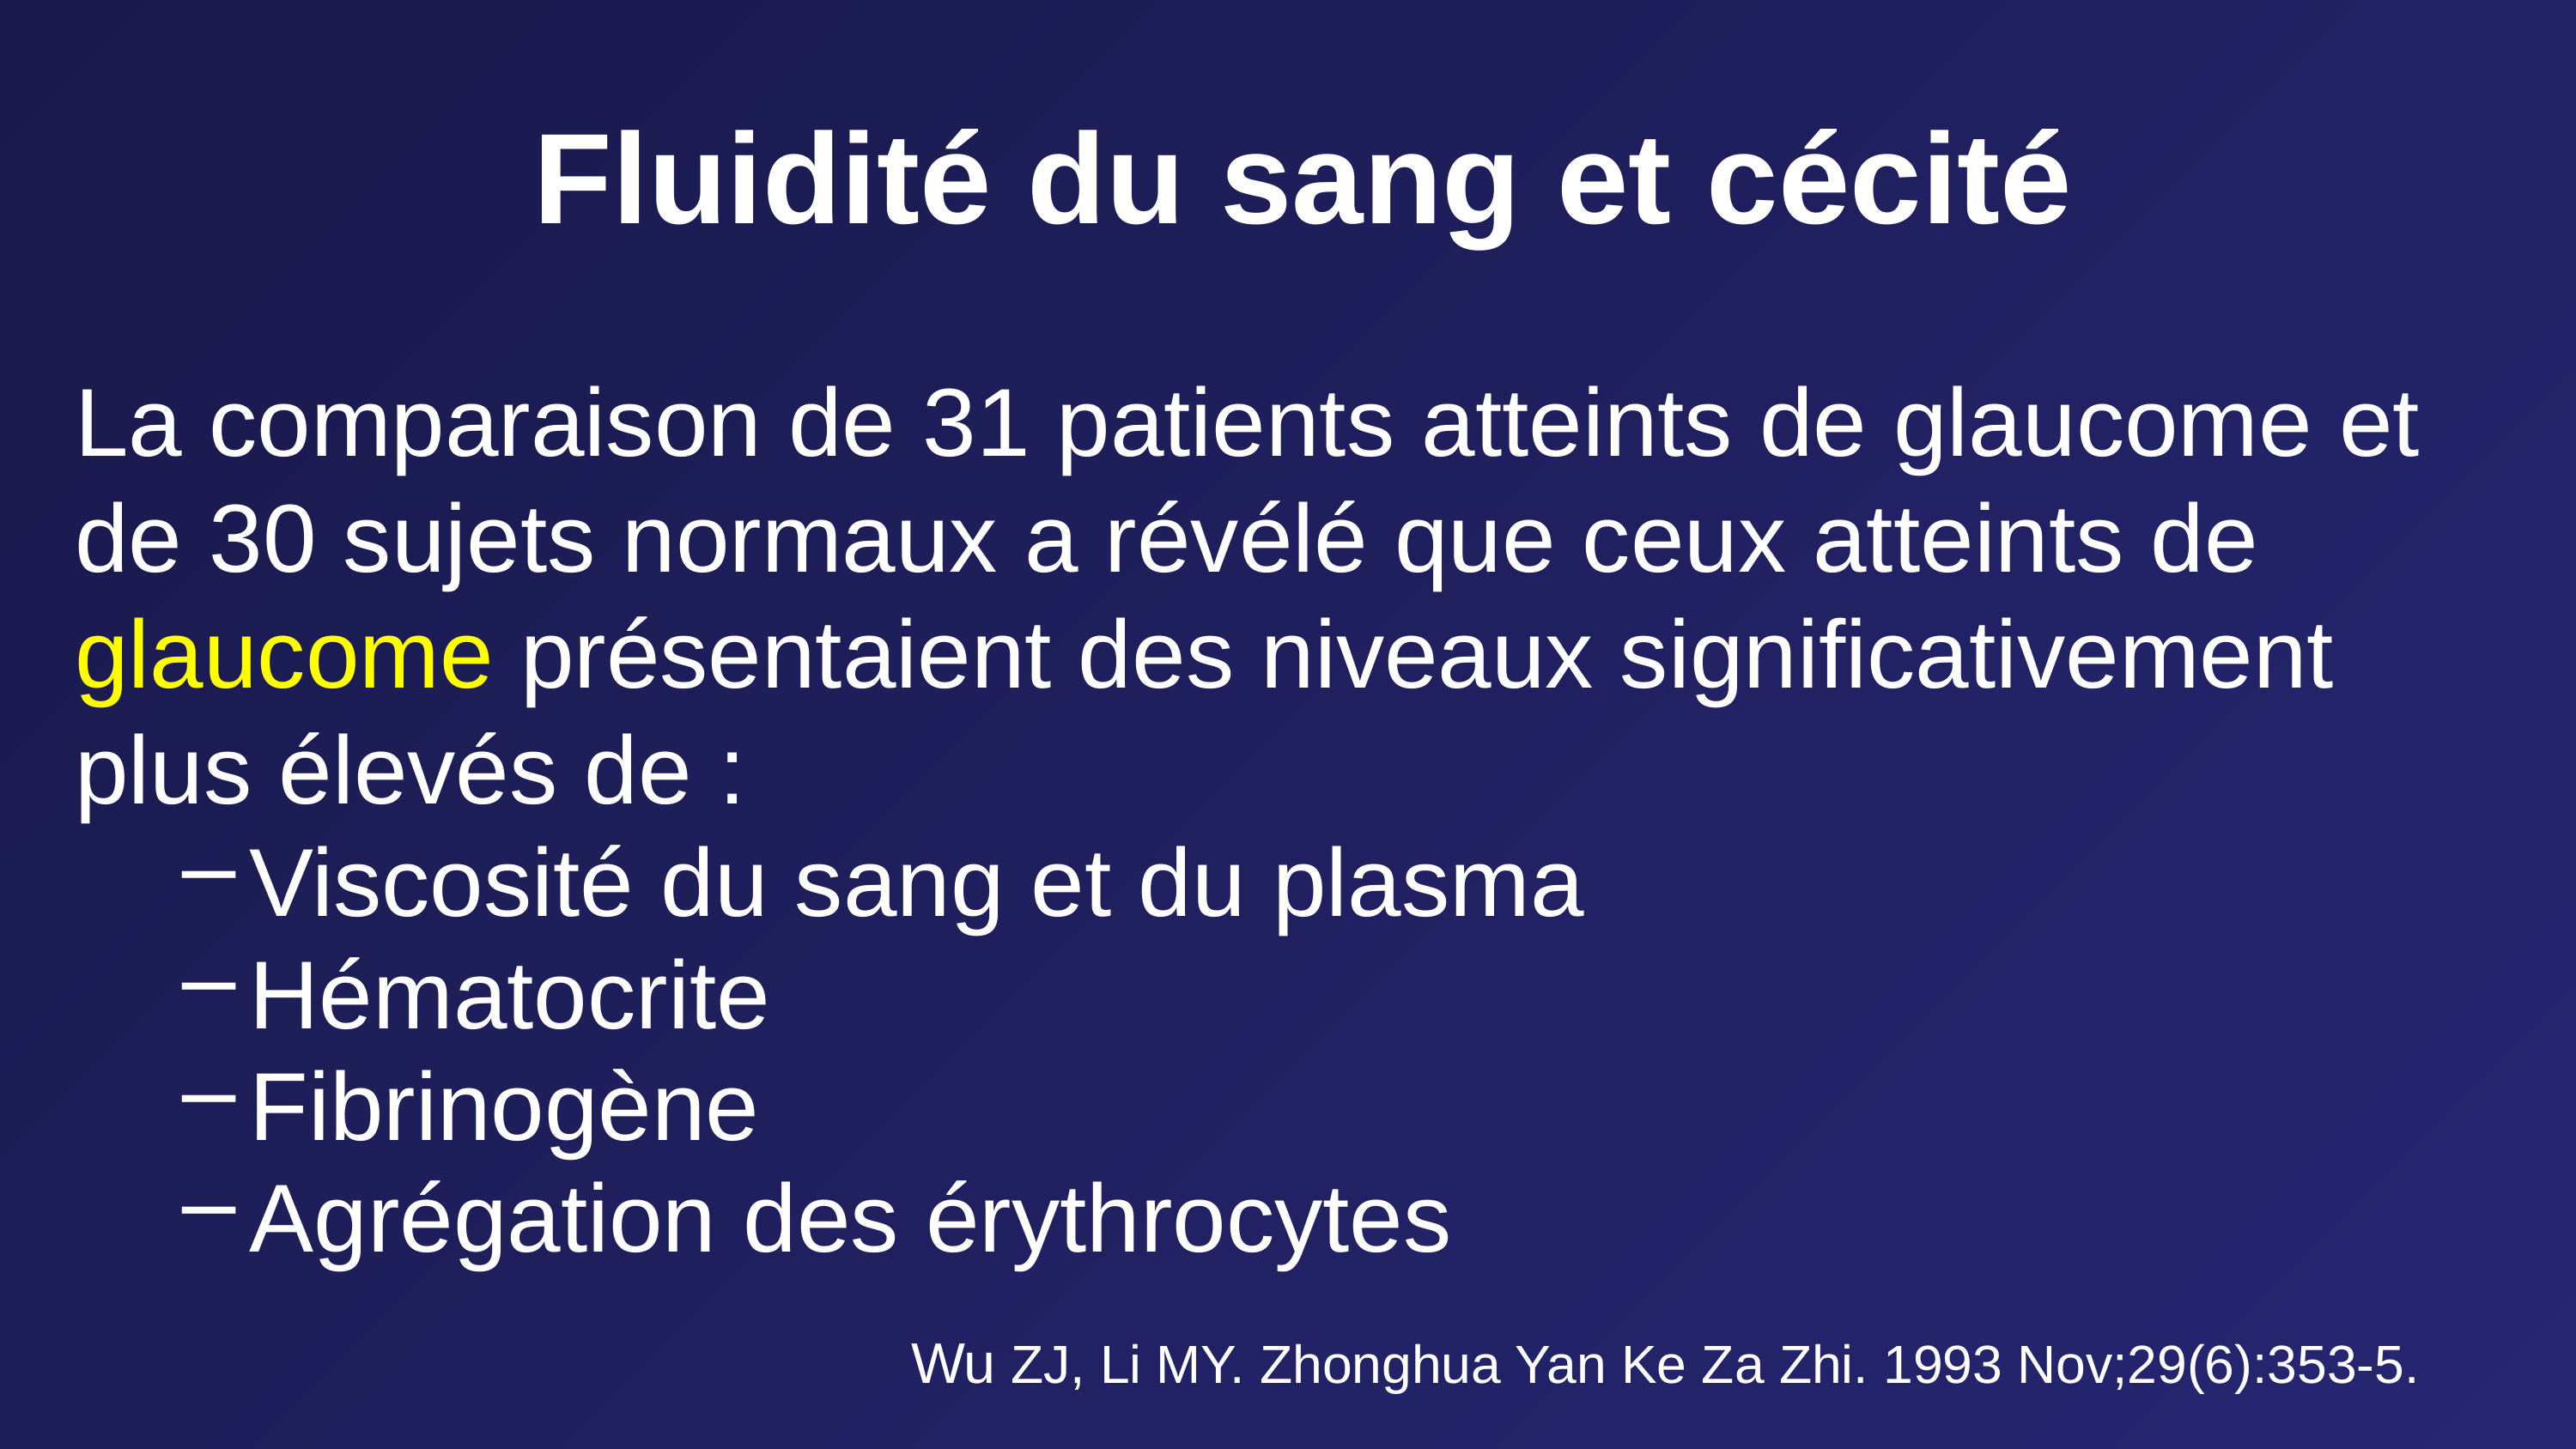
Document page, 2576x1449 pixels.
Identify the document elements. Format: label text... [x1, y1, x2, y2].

text_box Wu ZJ, Li MY. Zhonghua Yan Ke Za Zhi. 1993 Nov;29(6):353-5. [898, 1319, 2449, 1449]
list La comparaison de 31 patients atteints de glaucome et de 30 sujets normaux a révélé que ceux atteints de glaucome présentaient des niveaux significativement plus élevés de : Viscosité du sang et du plasma Hématocrite Fibrinogène Agrégation des érythrocytes [53, 349, 2544, 1208]
title Fluidité du sang et cécité [195, 102, 2381, 242]
